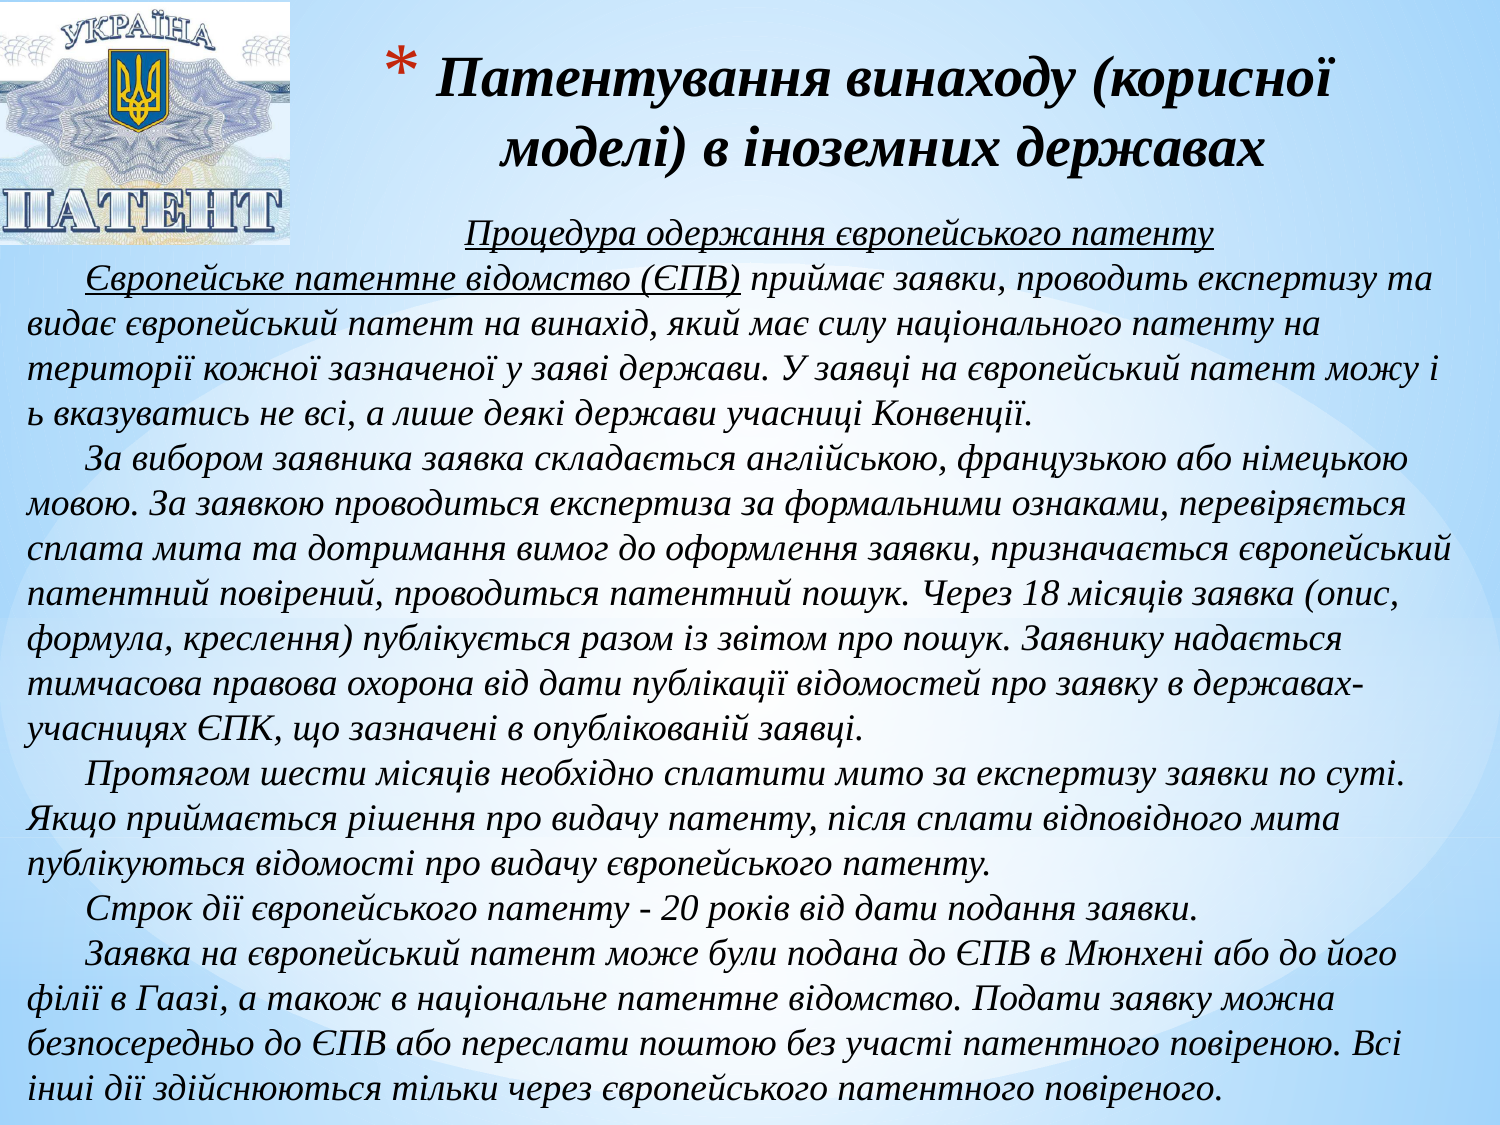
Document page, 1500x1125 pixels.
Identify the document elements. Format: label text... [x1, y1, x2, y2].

text_box Процедура одержання європейського патенту Європейське патентне відомство (ЄПВ) приймає заявки, проводить експертизу та видає європейський патент на винахід, який має силу національного патенту на території кожної зазначеної у заяві держави. У заявці на європейський патент можу і ь вказуватись не всі, а лише деякі держави учасниці Конвенції. За вибором заявника заявка складається англійською, французькою або німецькою мовою. За заявкою проводиться експертиза за формальними ознаками, перевіряється сплата мита та дотримання вимог до оформлення заявки, призначається європейський патентний повірений, проводиться патентний пошук. Через 18 місяців заявка (опис, формула, креслення) публікується разом із звітом про пошук. Заявнику надається тимчасова правова охорона від дати публікації відомостей про заявку в державах-учасницях ЄПК, що зазначені в опублікованій заявці. Протягом шести місяців необхідно сплатити мито за експертизу заявки по суті. Якщо приймається рішення про видачу патенту, після сплати відповідного мита публікуються відомості про видачу європейського патенту. Строк дії європейського патенту - 20 років від дати подання заявки. Заявка на європейський патент може були подана до ЄПВ в Мюнхені або до його філії в Гаазі, а також в національне патентне відомство. Подати заявку можна безпосередньо до ЄПВ або переслати поштою без участі патентного повіреною. Всі інші дії здійснюються тільки через європейського патентного повіреного. [12, 201, 1477, 1116]
title Патентування винаходу (корисної моделі) в іноземних державах [295, 30, 1427, 209]
picture [0, 2, 290, 245]
